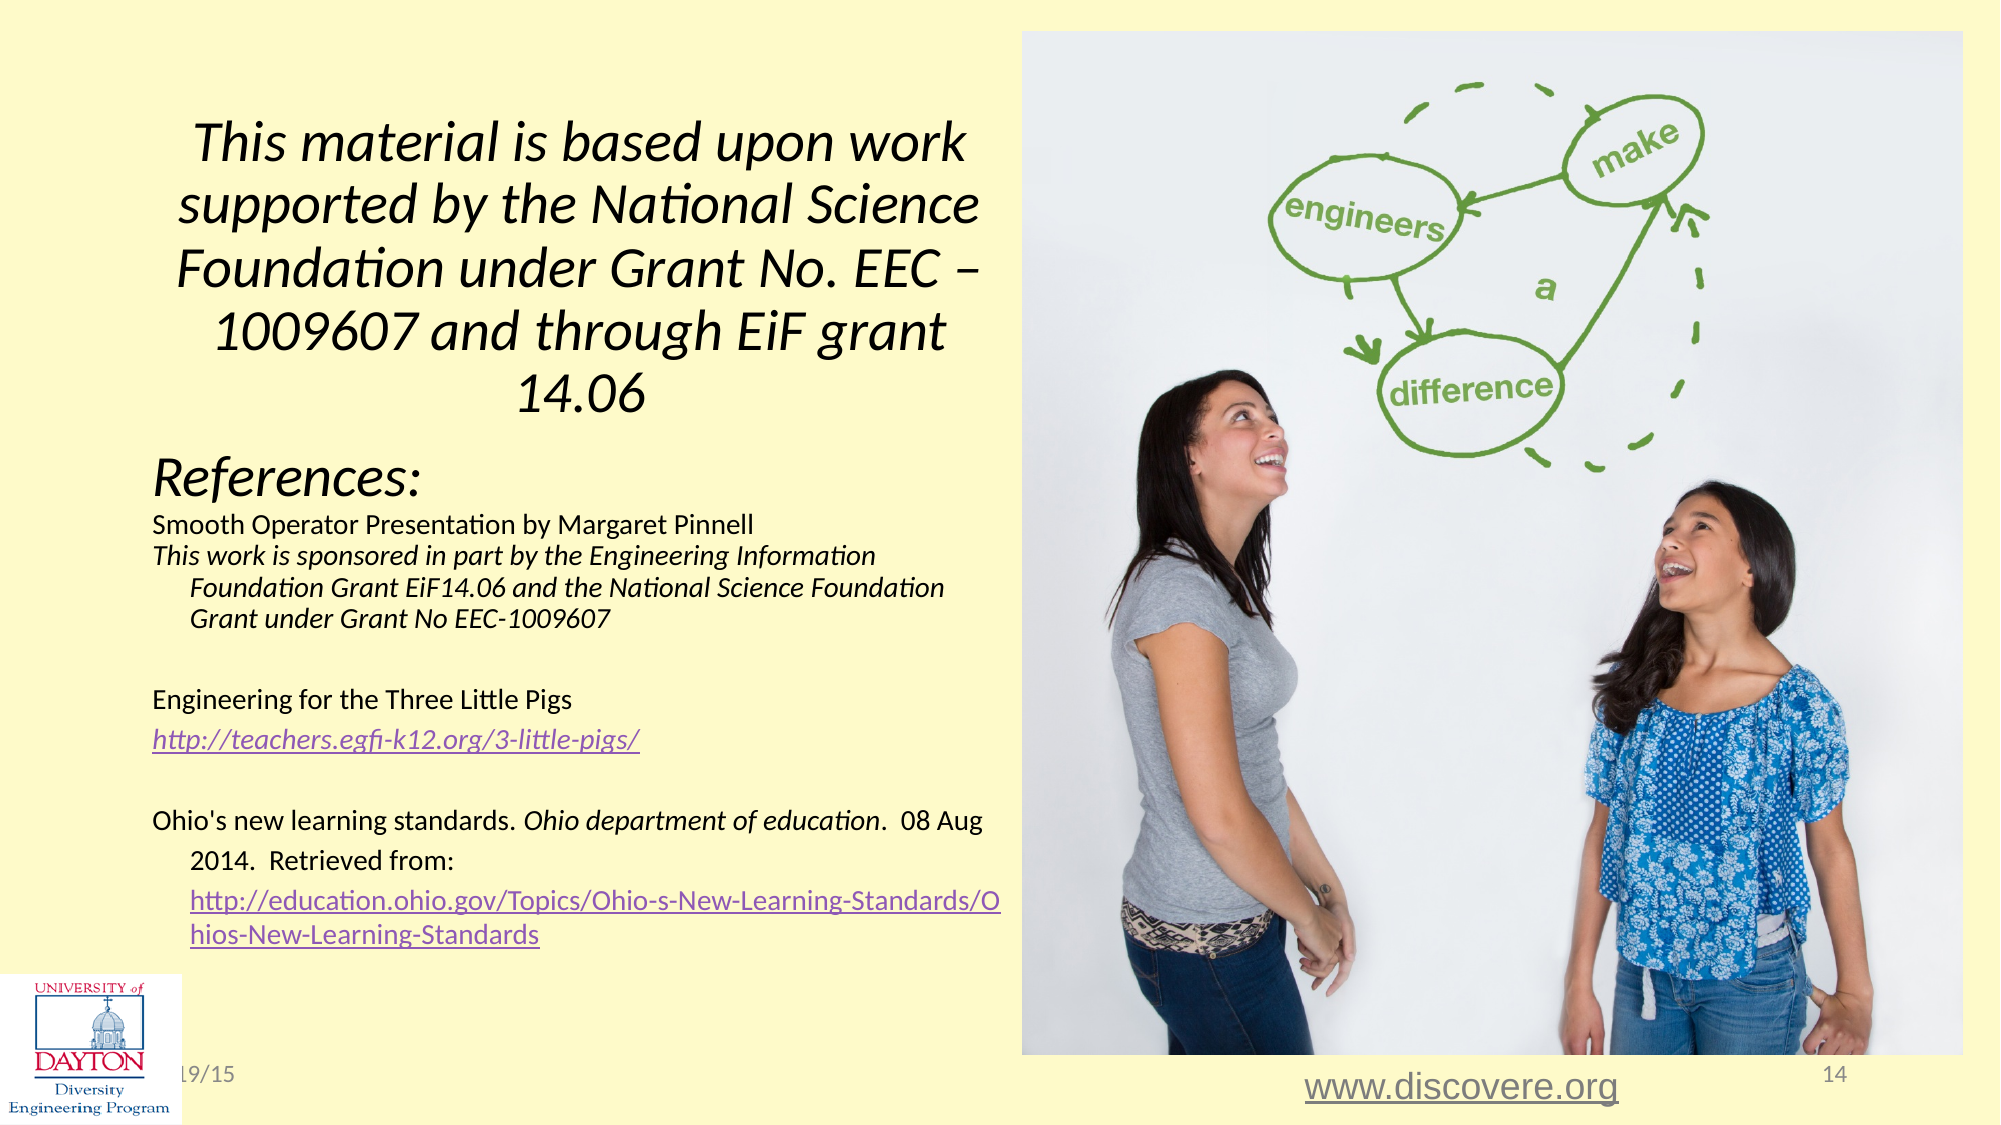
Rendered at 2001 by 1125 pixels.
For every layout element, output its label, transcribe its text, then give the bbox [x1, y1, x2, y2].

picture [0, 974, 182, 1125]
text_box www.discovere.org [1289, 1063, 1648, 1115]
picture [1021, 30, 1963, 1055]
list This material is based upon work supported by the National Science Foundation under Grant No. EEC – 1009607 and through EiF grant 14.06 References: Smooth Operator Presentation by Margaret Pinnell This work is sponsored in part by the Engineering Information Foundation Grant EiF14.06 and the National Science Foundation Grant under Grant No EEC-1009607 Engineering for the Three Little Pigs http://teachers.egfi-k12.org/3-little-pigs/ Ohio's new learning standards. Ohio department of education. 08 Aug 2014. Retrieved from: http://education.ohio.gov/Topics/Ohio-s-New-Learning-Standards/Ohios-New-Learning-Standards [137, 103, 1016, 1014]
